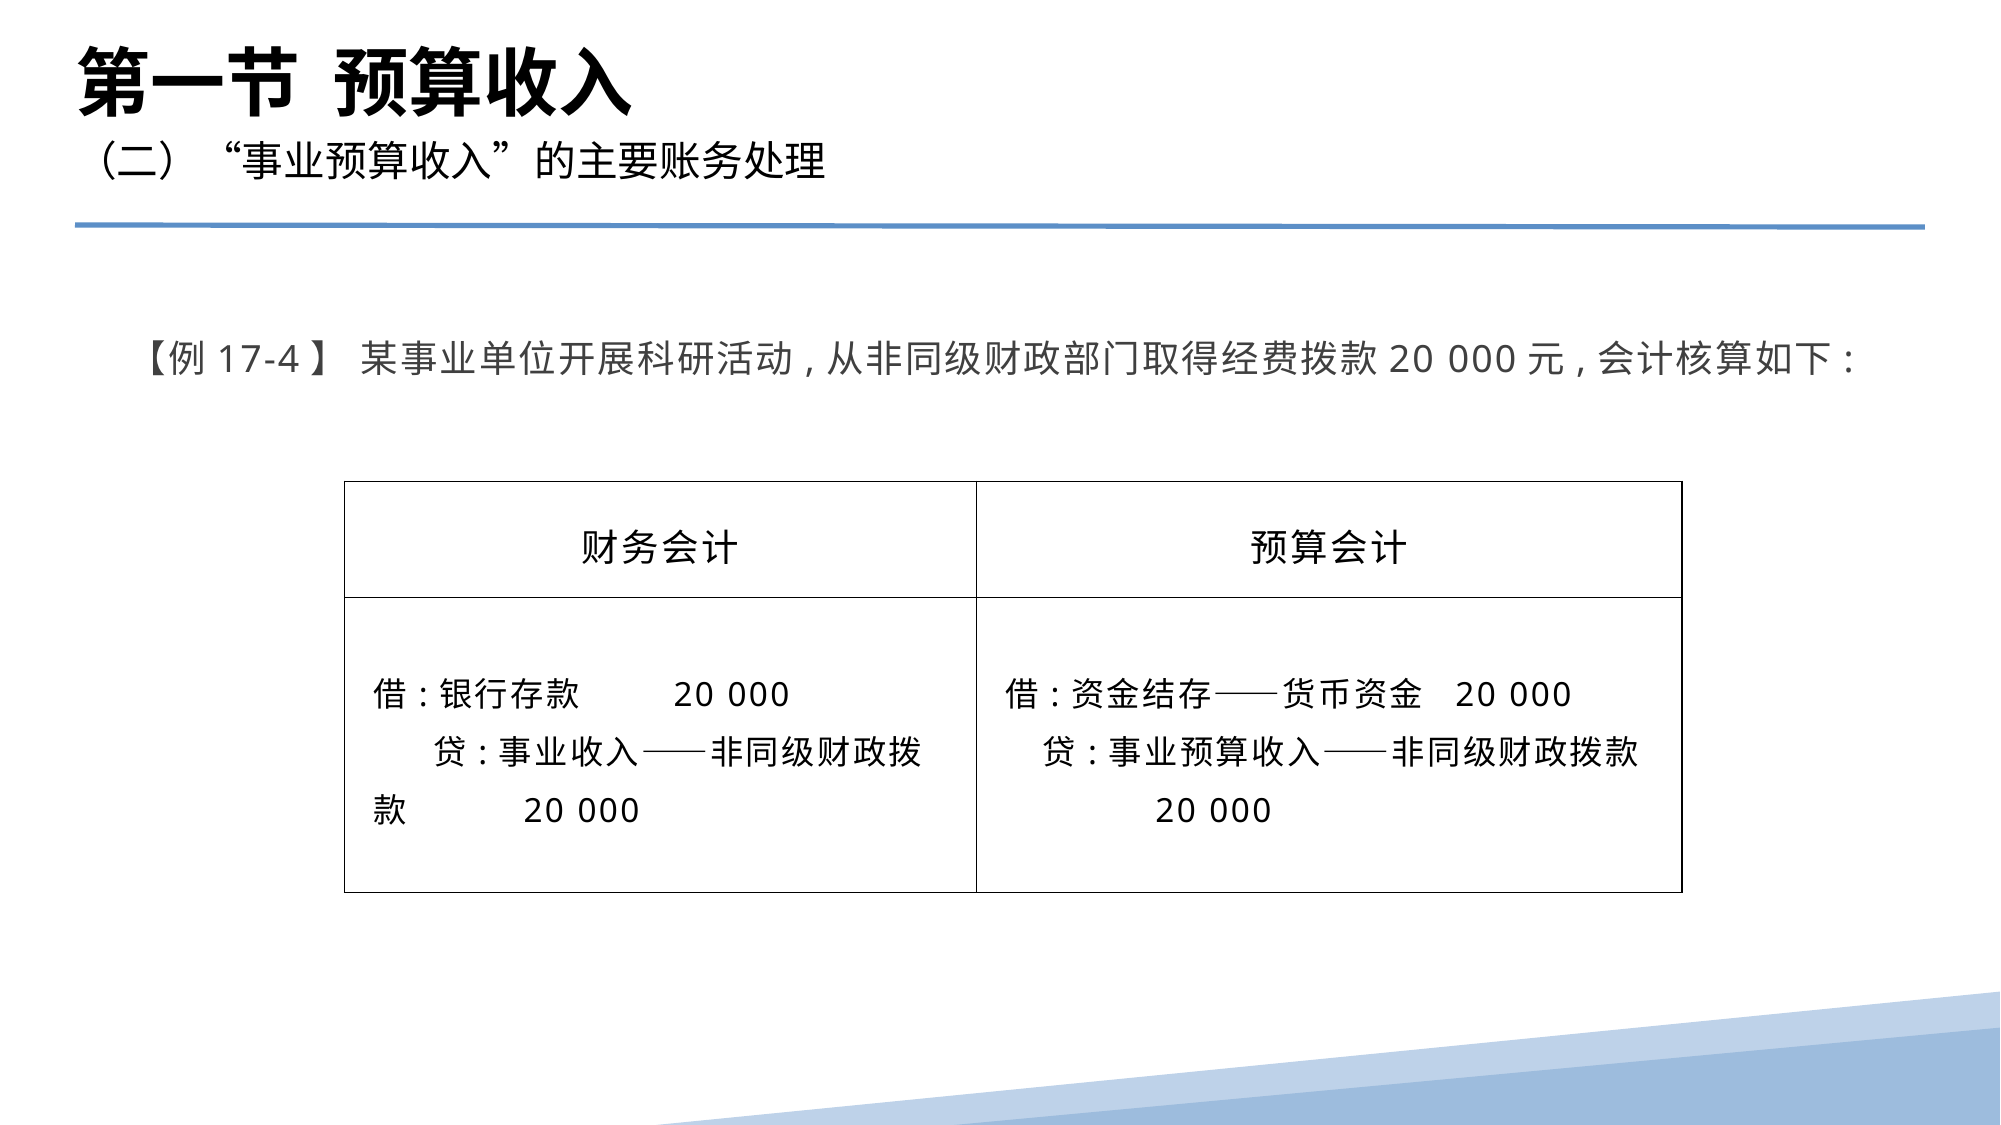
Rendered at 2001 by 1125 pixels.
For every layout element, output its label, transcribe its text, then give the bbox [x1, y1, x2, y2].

text_box 第一节 预算收入 [75, 24, 1925, 124]
table_cell 借:银行存款 20 000 贷:事业收入——非同级财政拨款 20 000 [345, 598, 976, 892]
table_header 财务会计 [345, 482, 976, 597]
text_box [74, 224, 1925, 228]
text_box 【例17-4】 某事业单位开展科研活动,从非同级财政部门取得经费拨款20 000元,会计核算如下: [118, 242, 1883, 482]
text_box （二）“事业预算收入”的主要账务处理 [75, 124, 1925, 200]
table_cell 借:资金结存——货币资金 20 000 贷:事业预算收入——非同级财政拨款 20 000 [977, 598, 1681, 892]
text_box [656, 991, 2000, 1125]
table_header 预算会计 [977, 482, 1681, 597]
